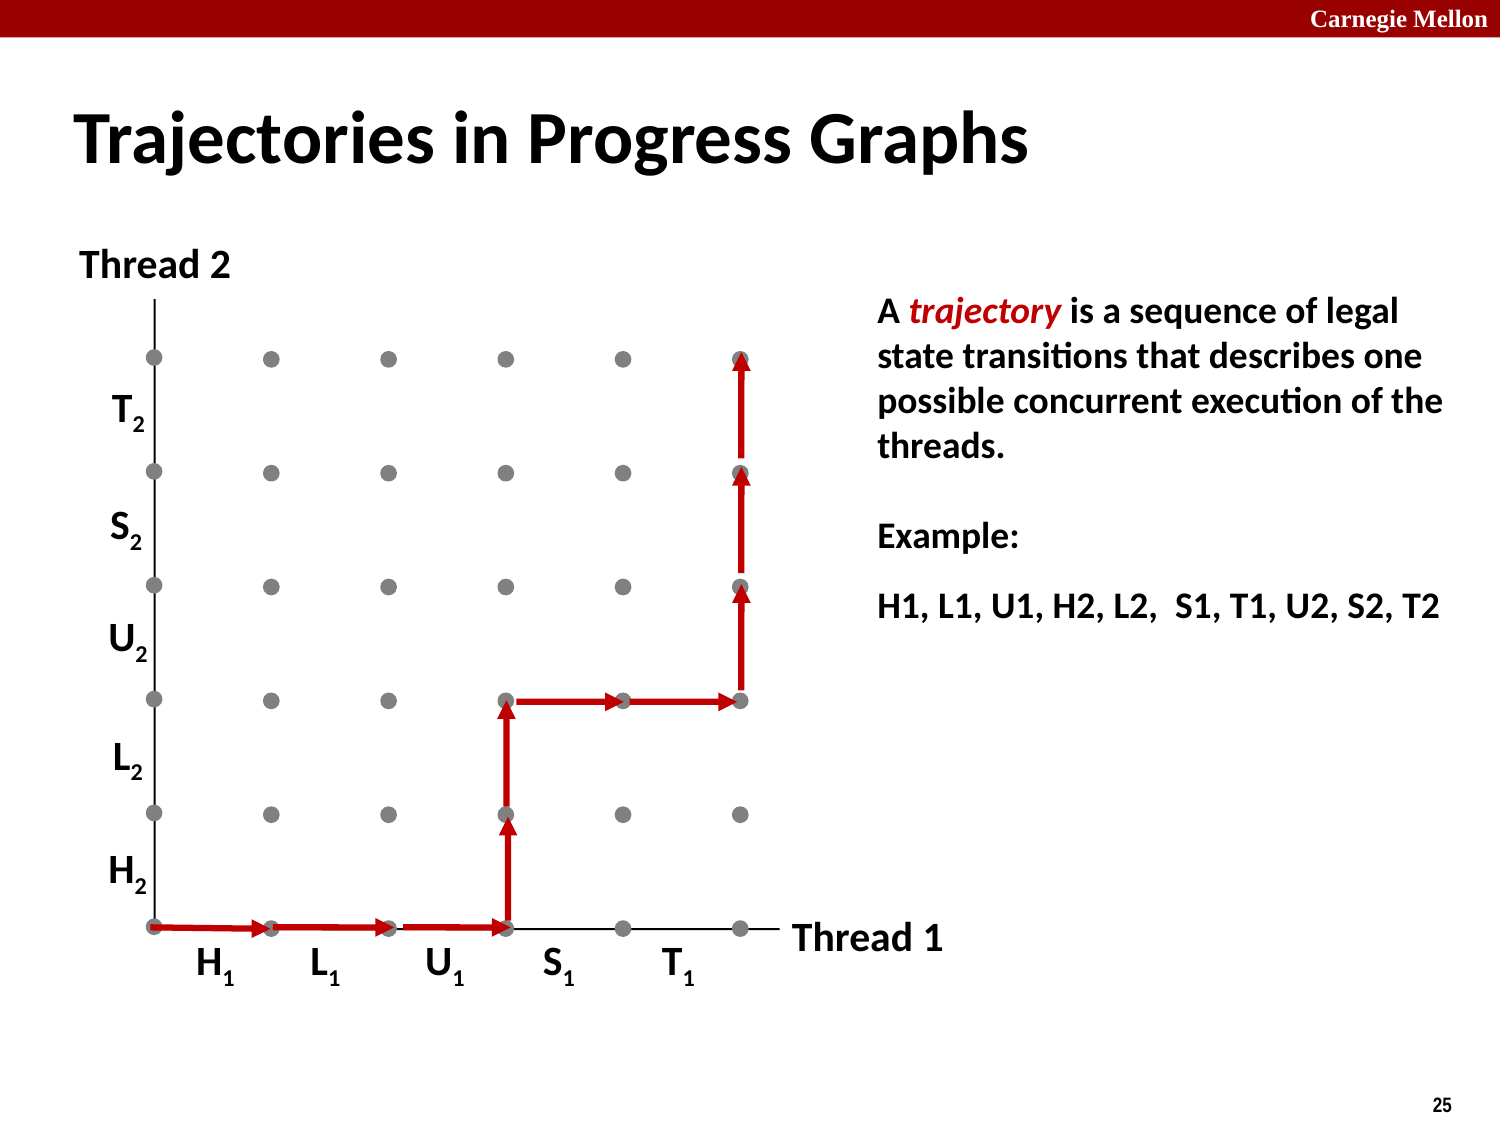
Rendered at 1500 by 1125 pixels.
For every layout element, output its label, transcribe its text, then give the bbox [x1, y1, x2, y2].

text_box T1 [646, 926, 710, 999]
text_box S2 [95, 490, 142, 563]
title Trajectories in Progress Graphs [58, 71, 1305, 197]
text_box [733, 352, 747, 936]
text_box Thread 2 [64, 229, 247, 294]
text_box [499, 352, 513, 936]
text_box U2 [93, 602, 142, 675]
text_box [264, 352, 278, 936]
text_box S1 [528, 926, 590, 999]
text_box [147, 351, 161, 934]
text_box L1 [295, 928, 356, 999]
text_box A trajectory is a sequence of legal state transitions that describes one possible concurrent execution of the threads. Example: H1, L1, U1, H2, L2, S1, T1, U2, S2, T2 [862, 278, 1488, 634]
text_box U1 [410, 928, 480, 999]
text_box Thread 1 [776, 901, 959, 967]
text_box T2 [96, 373, 142, 445]
text_box H1 [181, 928, 250, 999]
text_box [616, 352, 630, 936]
text_box [635, 695, 728, 709]
text_box L2 [98, 720, 142, 793]
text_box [382, 352, 396, 936]
text_box H2 [93, 834, 142, 907]
